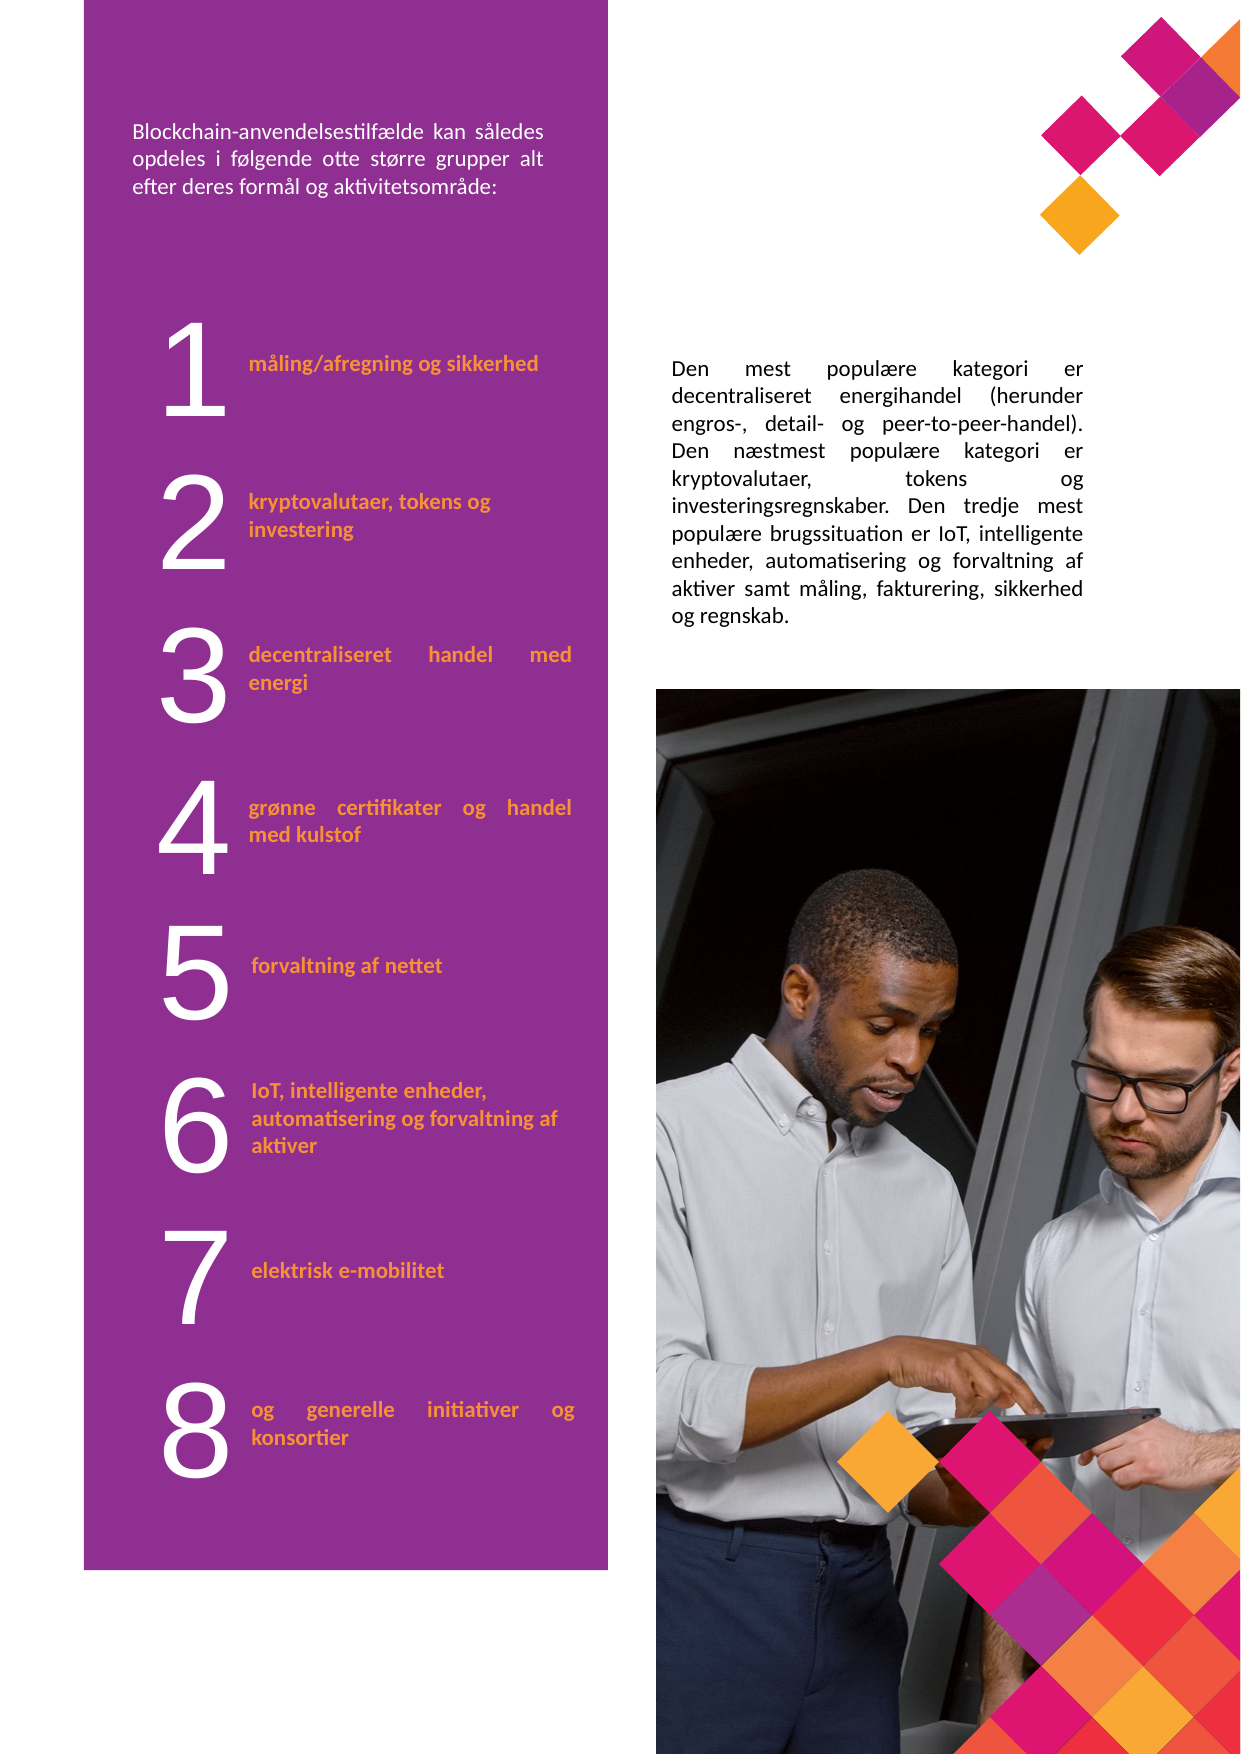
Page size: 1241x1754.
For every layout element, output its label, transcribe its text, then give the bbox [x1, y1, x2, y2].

text_box 1 [141, 273, 249, 426]
text_box kryptovalutaer, tokens og investering [249, 469, 588, 560]
text_box og generelle initiativer og konsortier [252, 1376, 590, 1468]
text_box 8 [143, 1334, 252, 1512]
list Blockchain-anvendelsestilfælde kan således opdeles i følgende otte større grupper alt efter deres formål og aktivitetsområde: [117, 109, 560, 289]
text_box 2 [141, 426, 249, 579]
picture [656, 689, 1241, 1754]
text_box IoT, intelligente enheder, automatisering og forvaltning af aktiver [252, 1071, 590, 1163]
text_box 5 [143, 876, 252, 1029]
text_box elektrisk e-mobilitet [252, 1224, 590, 1316]
text_box 4 [141, 731, 249, 909]
text_box måling/afregning og sikkerhed [249, 316, 588, 408]
text_box forvaltning af nettet [252, 919, 590, 1010]
text_box Den mest populære kategori er decentraliseret energihandel (herunder engros-, detail- og peer-to-peer-handel). Den næstmest populære kategori er kryptovalutaer, tokens og investeringsregnskaber. Den tredje mest populære brugssituation er IoT, intelligente enheder, automatisering og forvaltning af aktiver samt måling, fakturering, sikkerhed og regnskab. [656, 346, 1099, 689]
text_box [851, 1410, 1241, 1754]
text_box 6 [143, 1029, 252, 1181]
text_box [1041, 28, 1241, 244]
text_box 7 [143, 1181, 252, 1334]
text_box decentraliseret handel med energi [249, 621, 588, 713]
text_box grønne certifikater og handel med kulstof [249, 774, 588, 866]
text_box 3 [141, 579, 249, 731]
